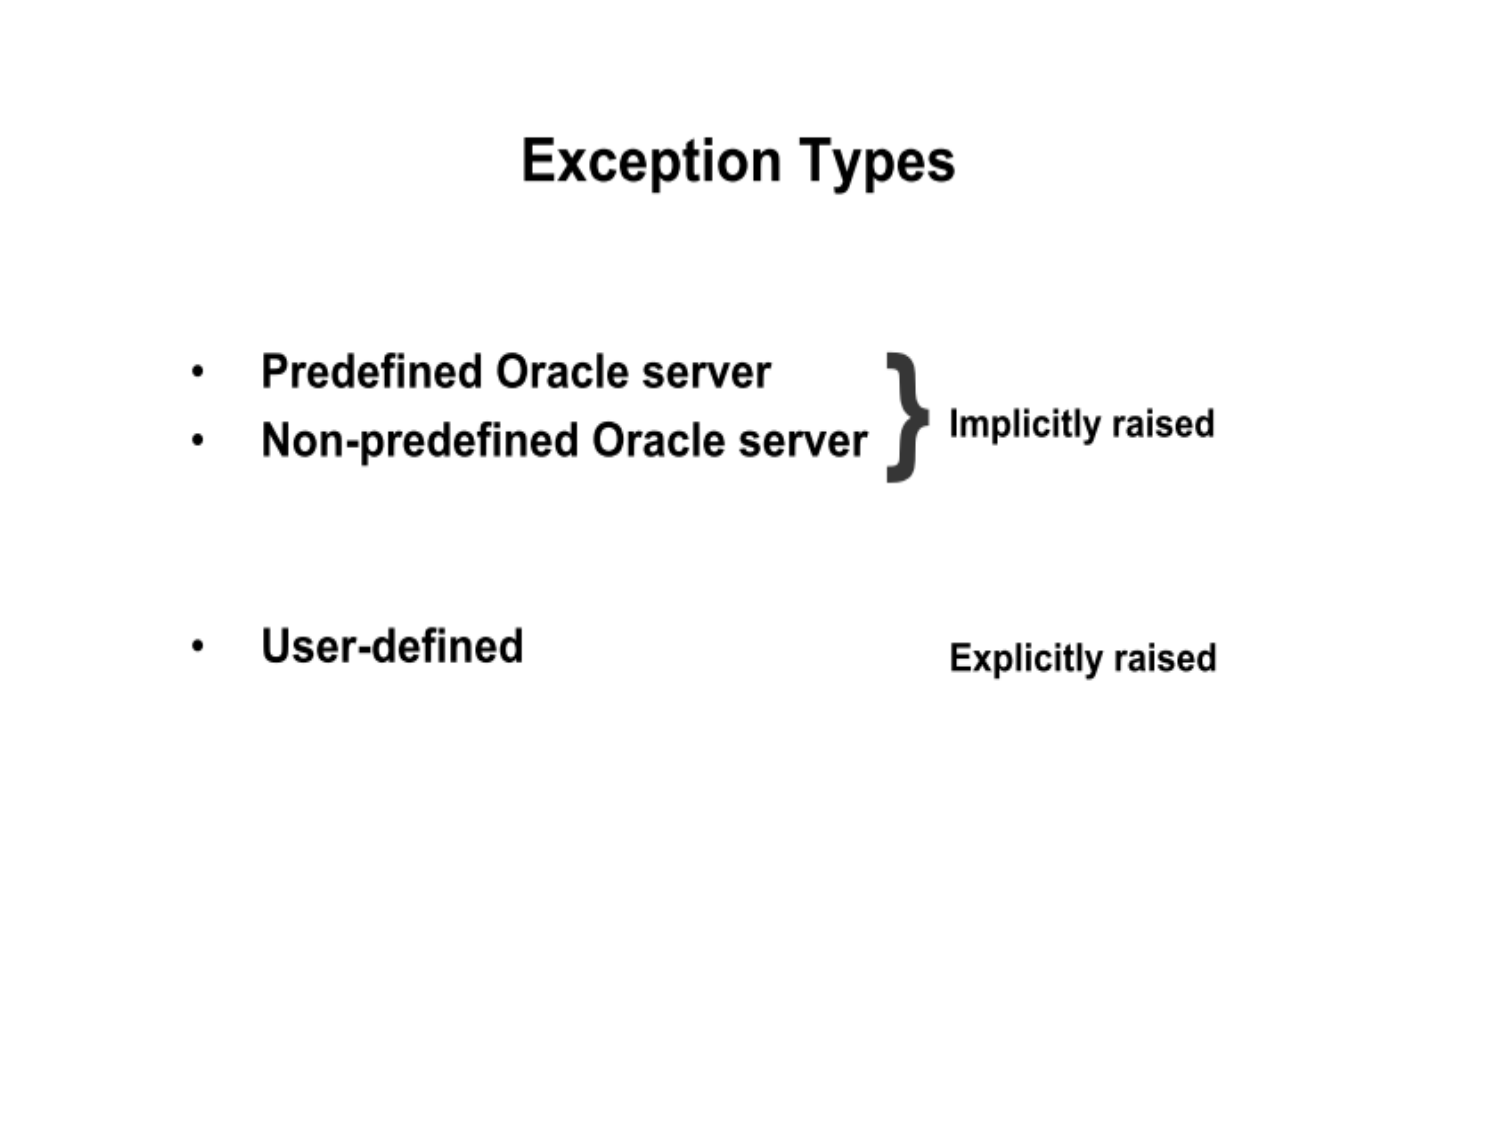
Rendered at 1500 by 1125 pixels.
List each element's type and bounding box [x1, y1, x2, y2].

picture [49, 49, 1438, 1051]
